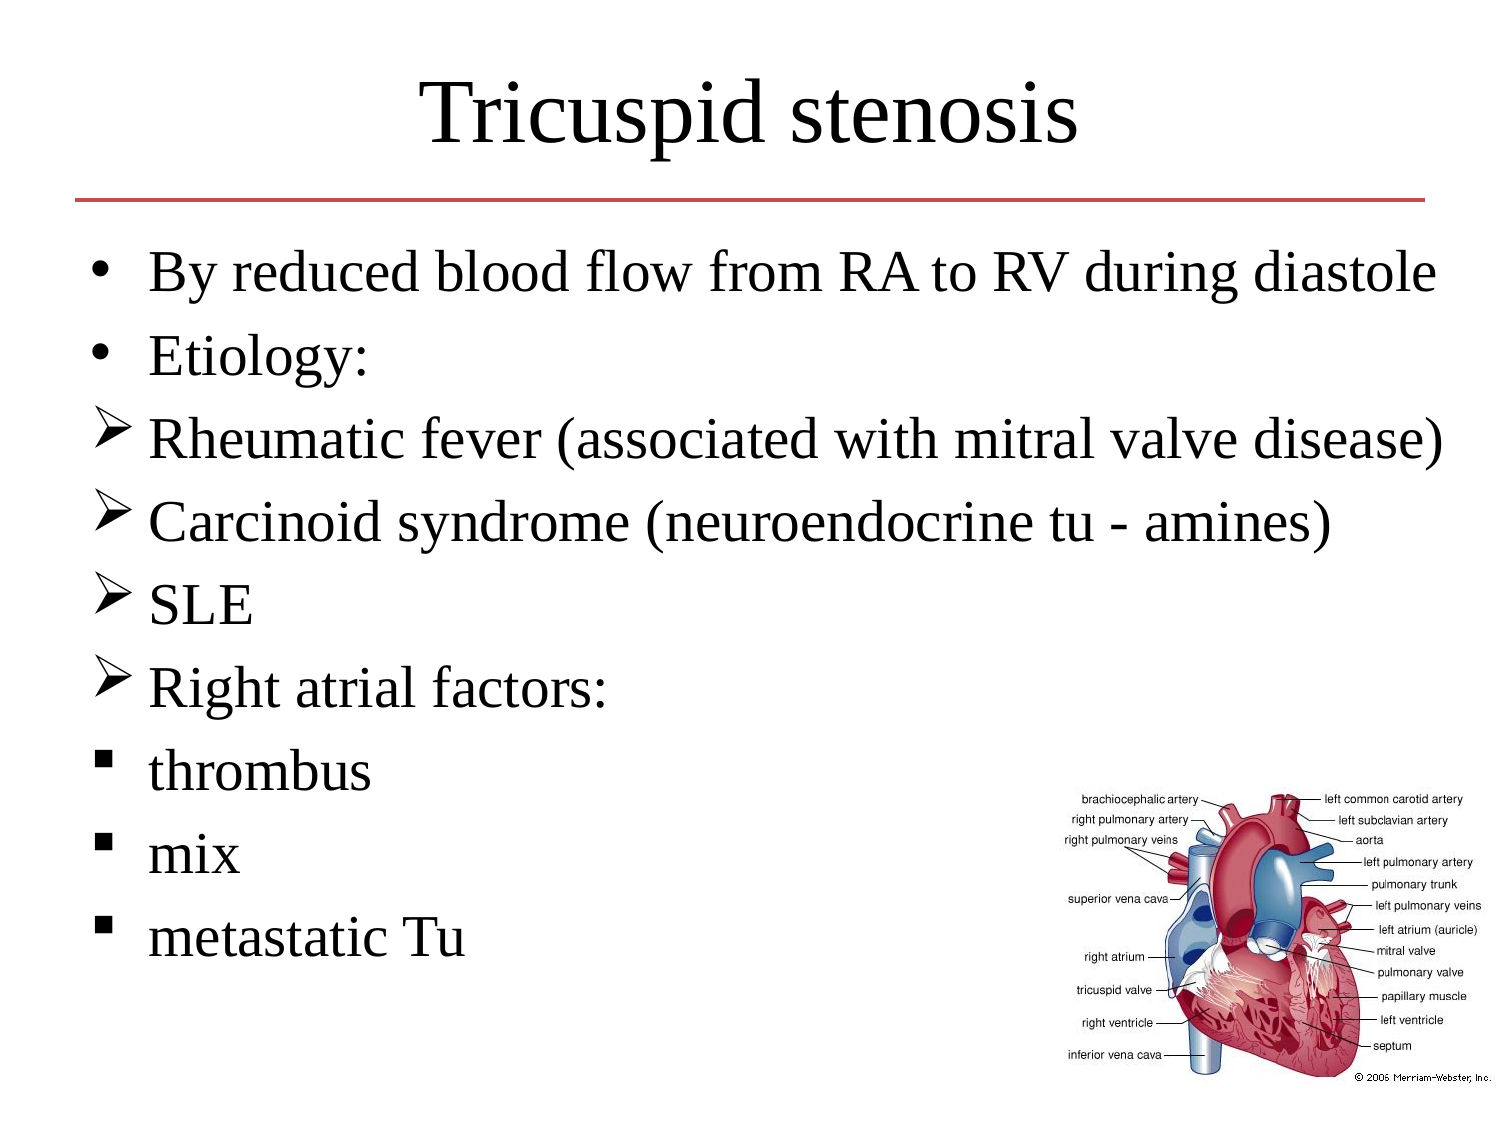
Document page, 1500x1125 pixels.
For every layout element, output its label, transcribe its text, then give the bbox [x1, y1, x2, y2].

title Tricuspid stenosis [74, 12, 1426, 199]
list By reduced blood flow from RA to RV during diastole Etiology: Rheumatic fever (associated with mitral valve disease) Carcinoid syndrome (neuroendocrine tu - amines) SLE Right atrial factors: thrombus mix metastatic Tu [74, 224, 1476, 1001]
picture [1059, 787, 1495, 1085]
